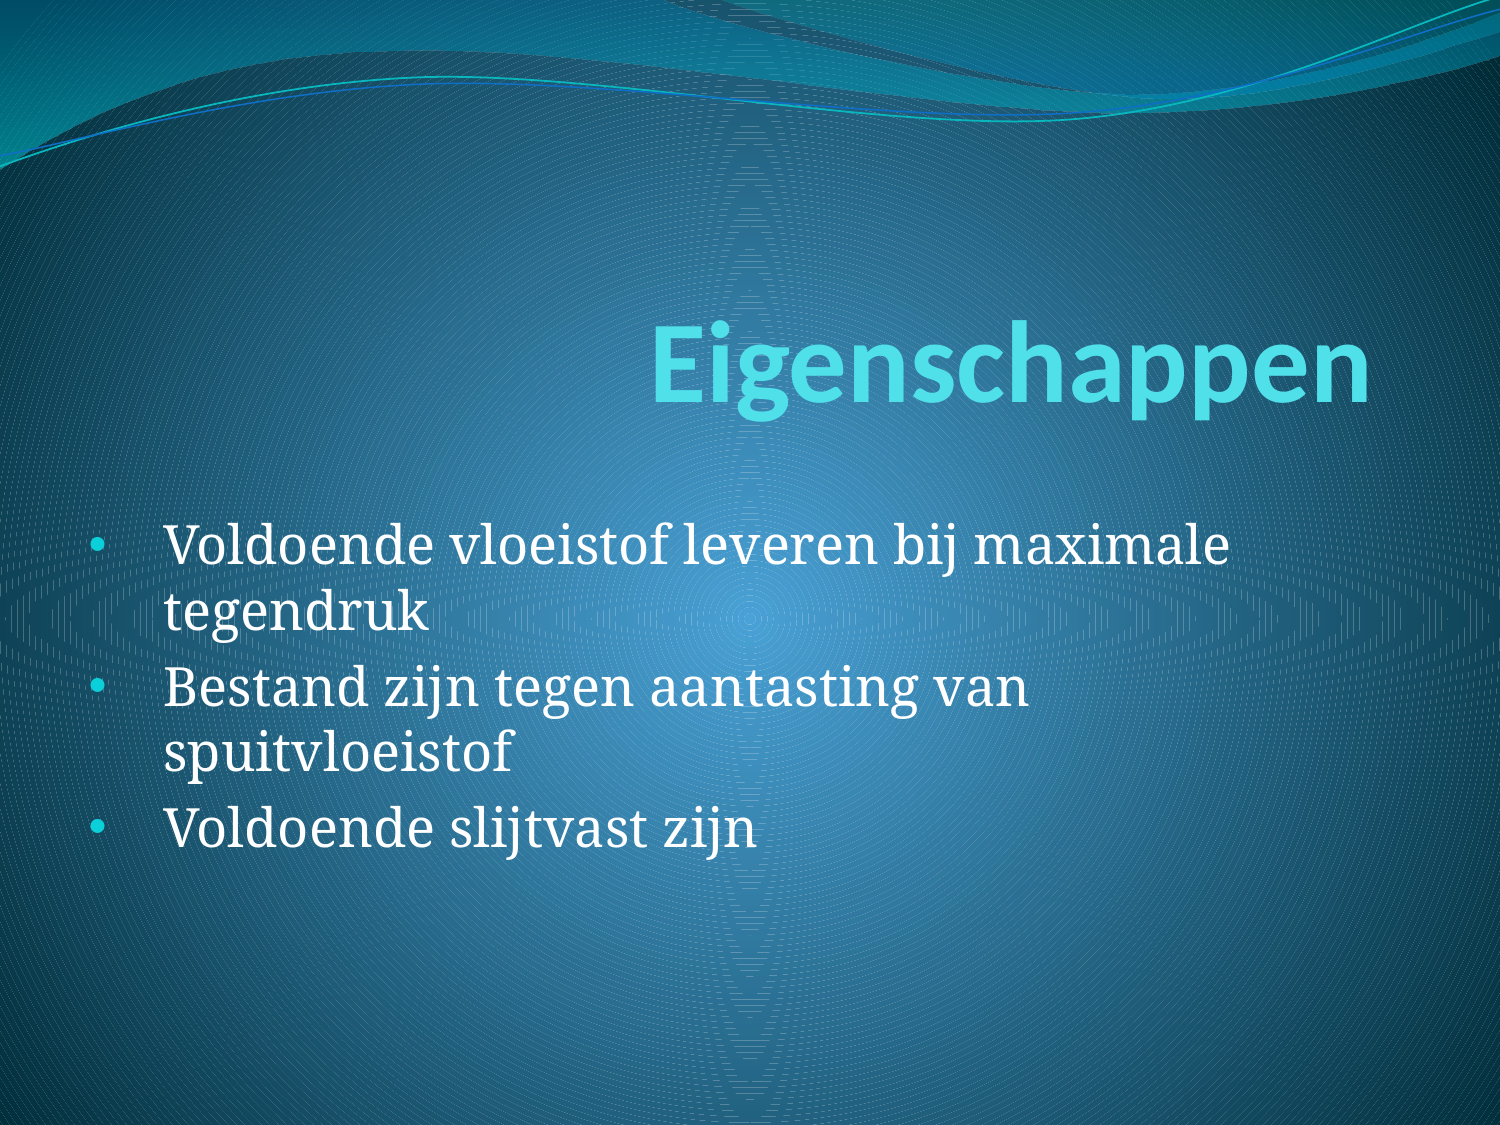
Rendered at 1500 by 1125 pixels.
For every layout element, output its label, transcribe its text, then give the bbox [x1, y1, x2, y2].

subtitle Voldoende vloeistof leveren bij maximale tegendruk Bestand zijn tegen aantasting van spuitvloeistof Voldoende slijtvast zijn [88, 503, 1377, 1099]
title Eigenschappen [88, 125, 1377, 426]
